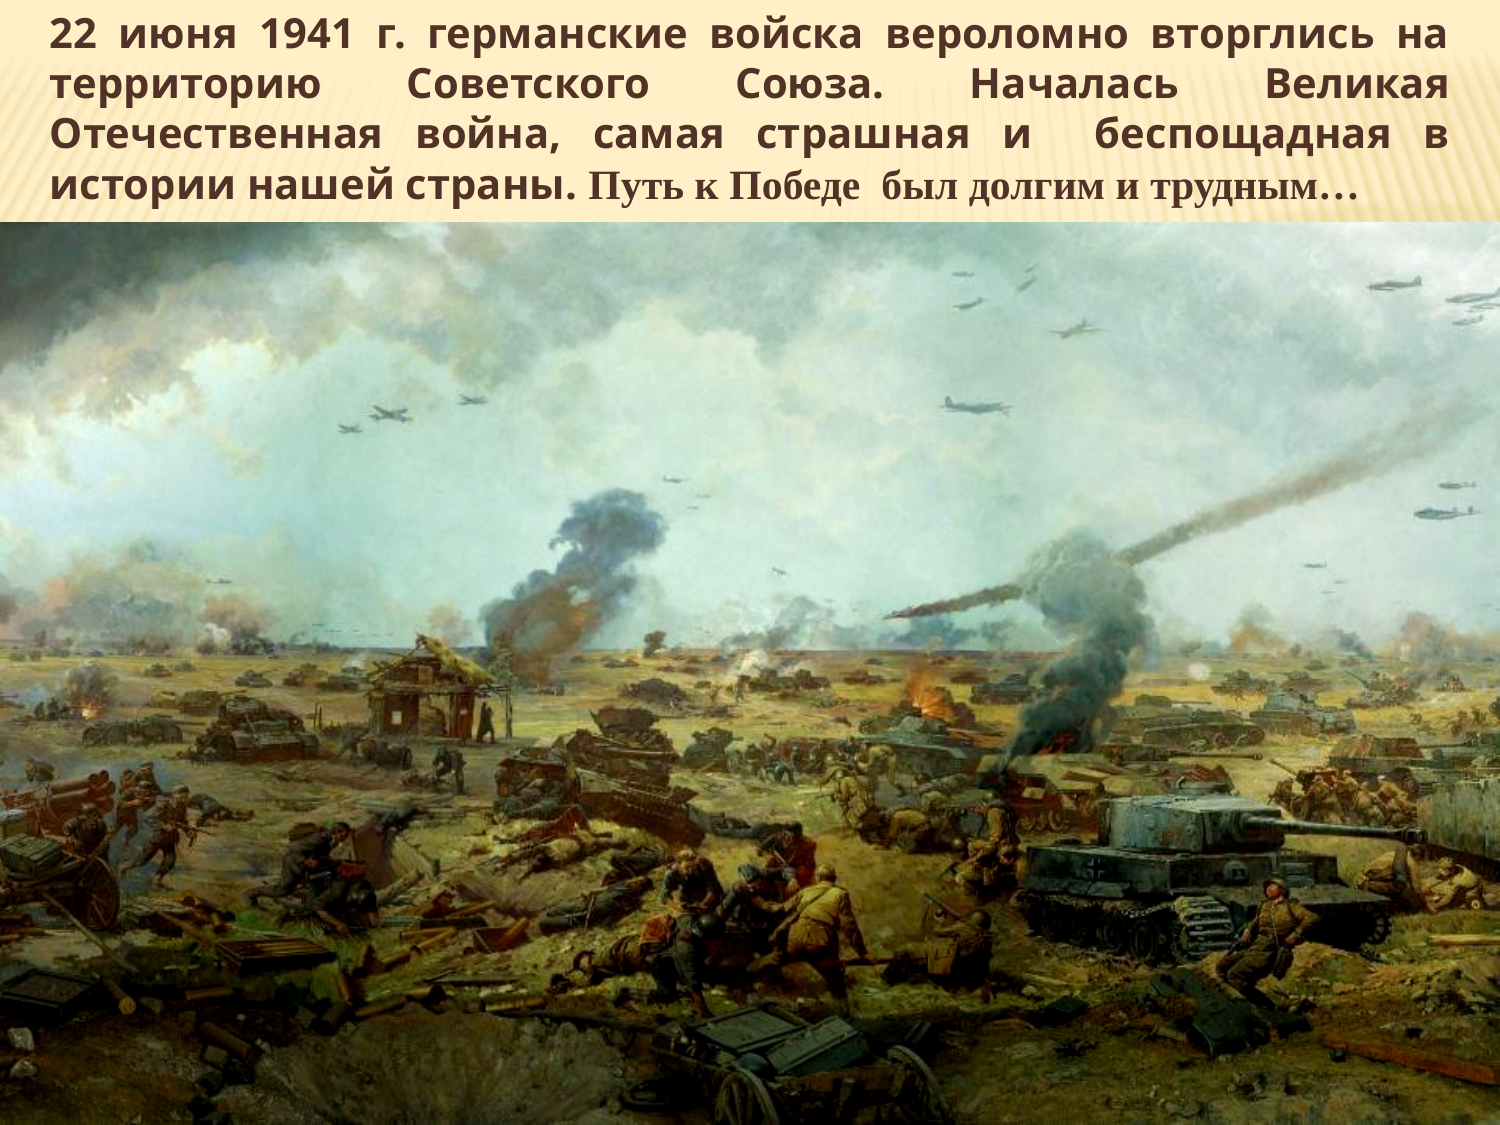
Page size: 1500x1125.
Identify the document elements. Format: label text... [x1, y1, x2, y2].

text_box 22 июня 1941 г. германские войска вероломно вторглись на территорию Советского Союза. Началась Великая Отечественная война, самая страшная и беспощадная в истории нашей страны. Путь к Победе был долгим и трудным… [35, 0, 1465, 215]
picture [0, 222, 1500, 1125]
